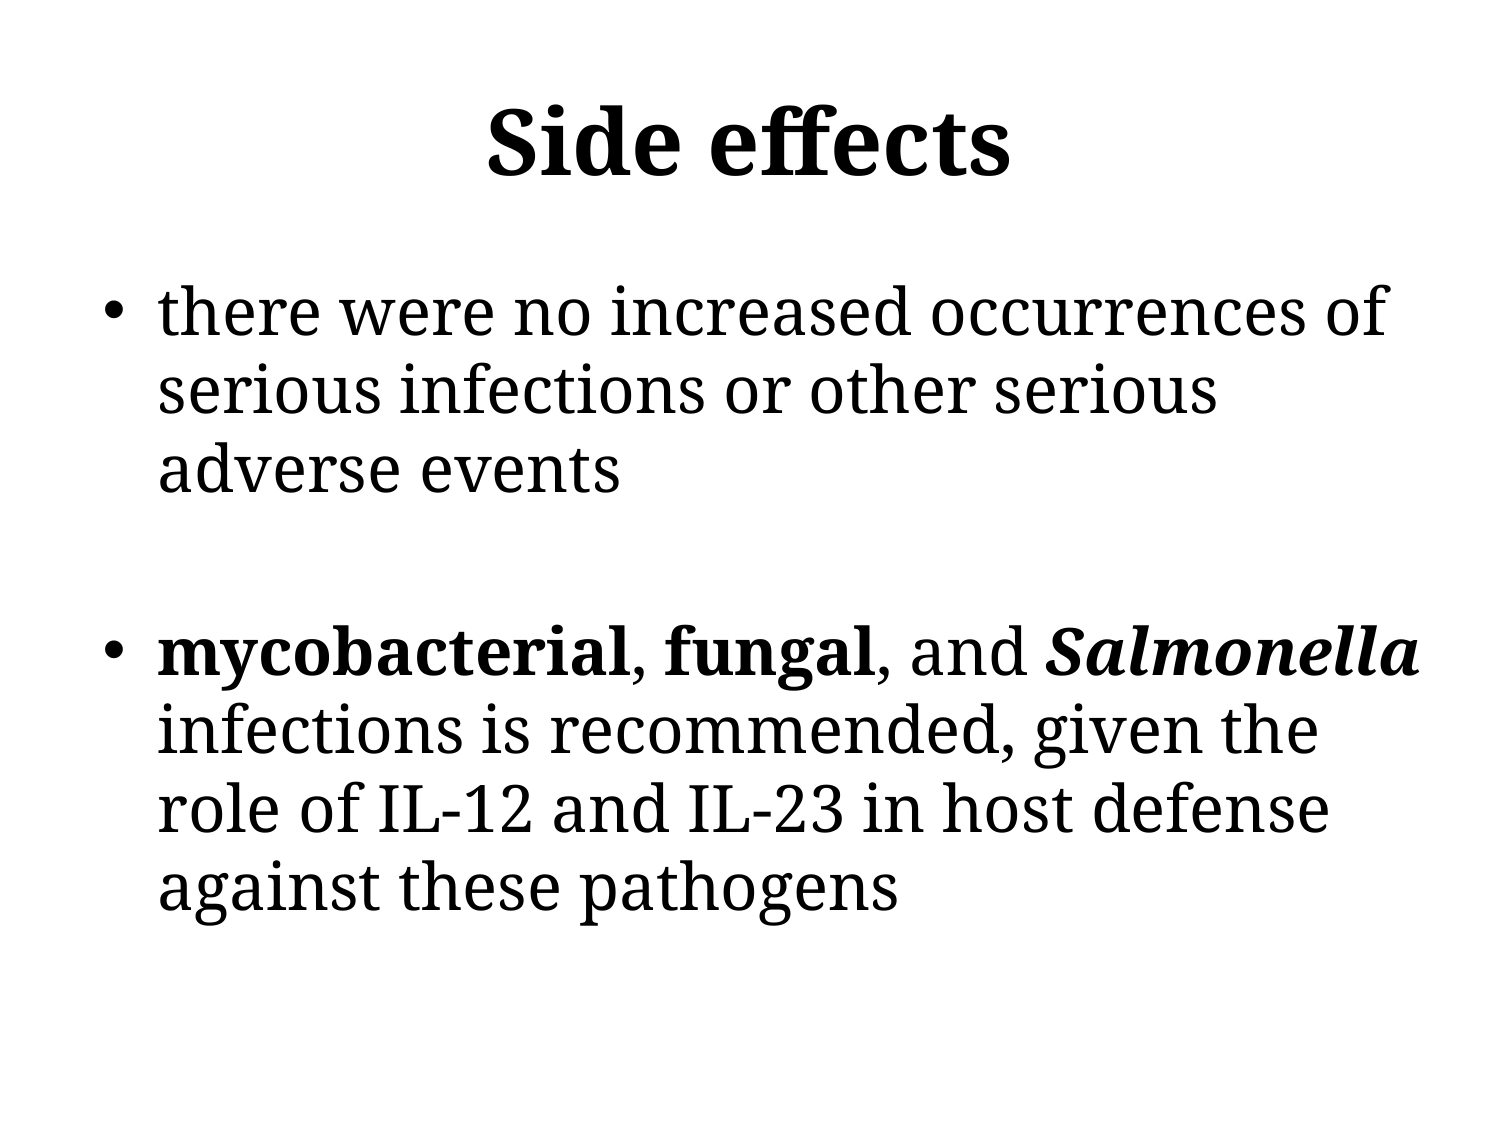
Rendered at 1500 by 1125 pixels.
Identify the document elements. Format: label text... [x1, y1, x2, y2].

title Side effects [75, 45, 1425, 233]
list there were no increased occurrences of serious infections or other serious adverse events mycobacterial, fungal, and Salmonella infections is recommended, given the role of IL-12 and IL-23 in host defense against these pathogens [87, 262, 1438, 1005]
